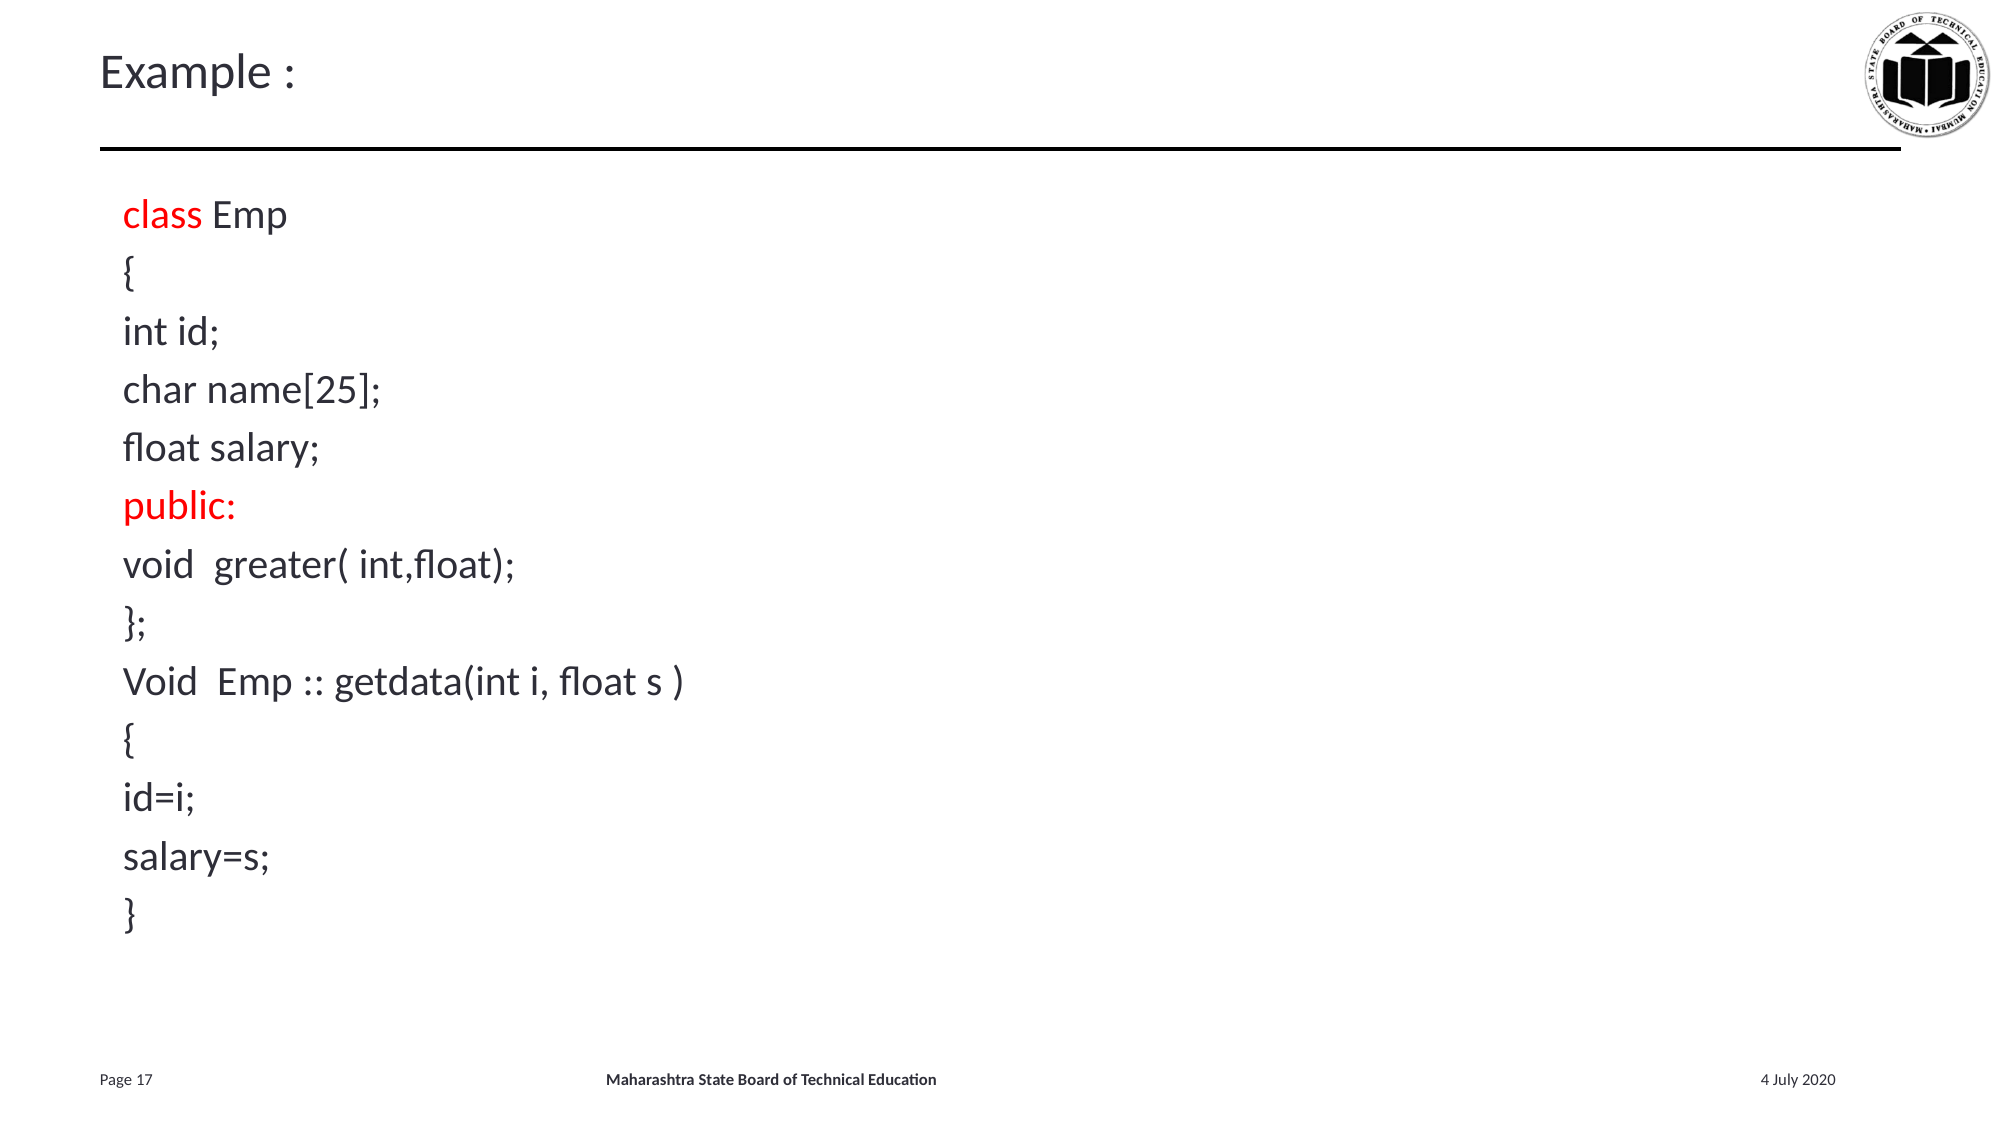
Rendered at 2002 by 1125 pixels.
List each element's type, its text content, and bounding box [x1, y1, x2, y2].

list class Emp { int id; char name[25]; float salary; public: void greater( int,float); }; Void Emp :: getdata(int i, float s ) { id=i; salary=s; } [100, 186, 1901, 999]
picture [1852, 0, 2001, 149]
title Example : [100, 48, 1901, 146]
